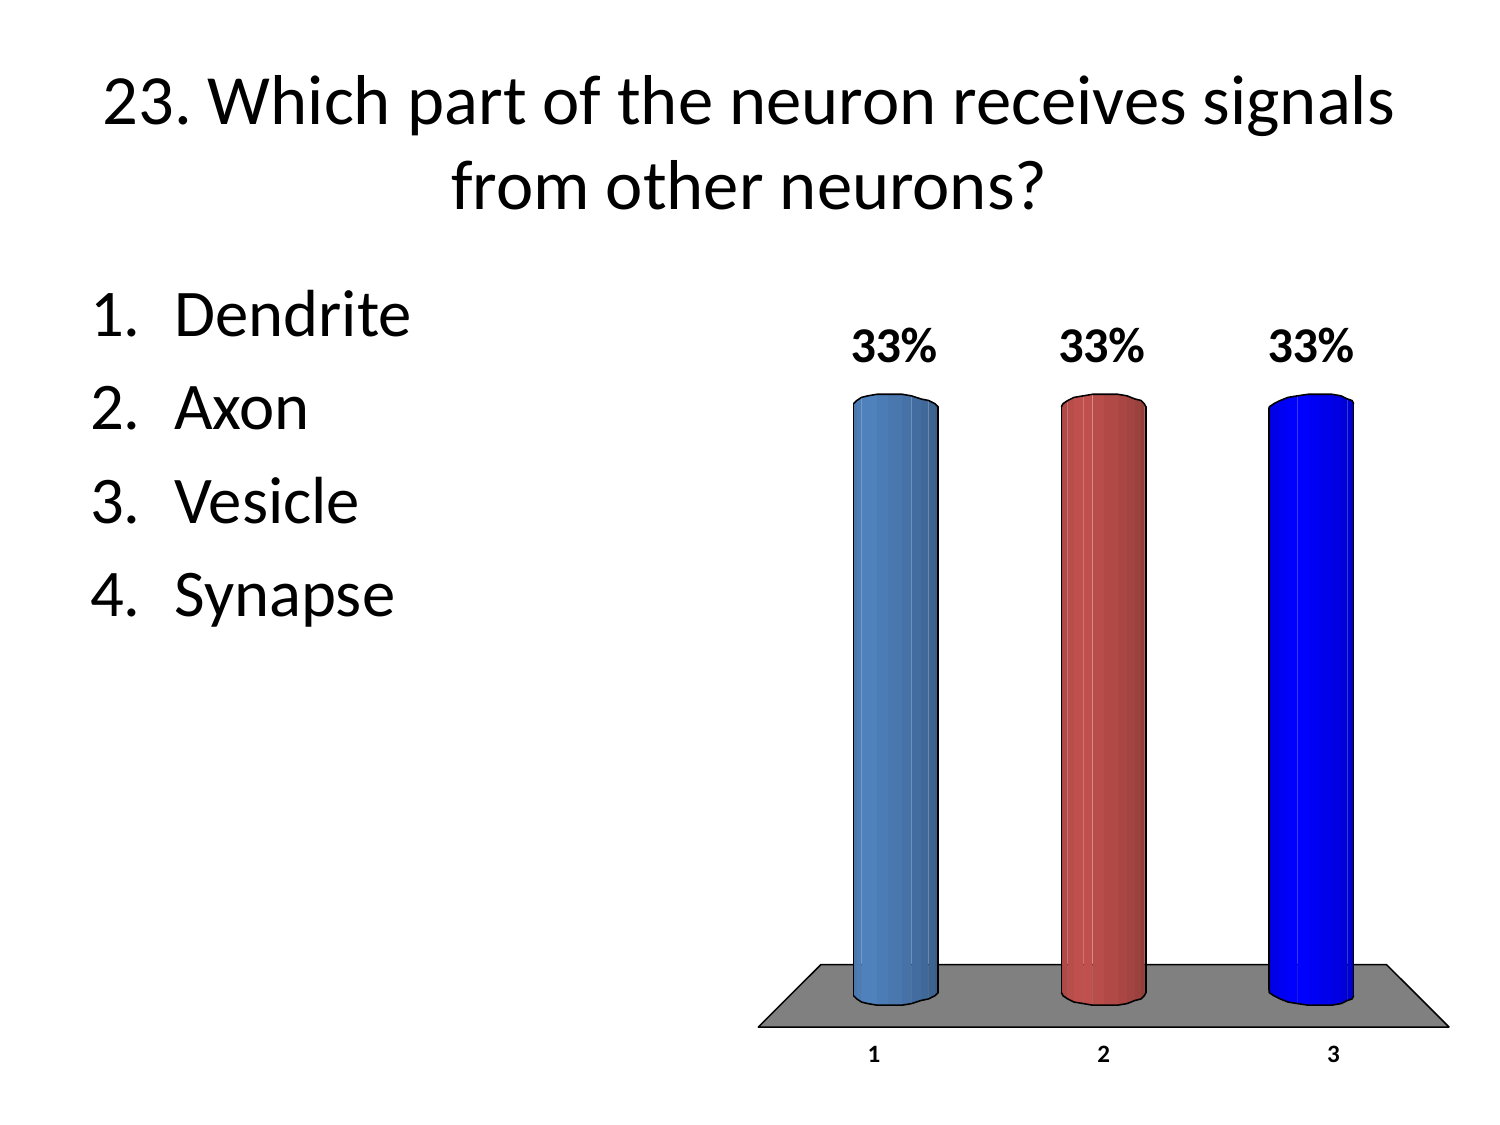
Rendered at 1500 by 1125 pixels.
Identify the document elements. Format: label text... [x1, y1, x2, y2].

list Dendrite Axon Vesicle Synapse [75, 262, 750, 1005]
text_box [739, 270, 1490, 1115]
title 23. Which part of the neuron receives signals from other neurons? [75, 45, 1425, 233]
